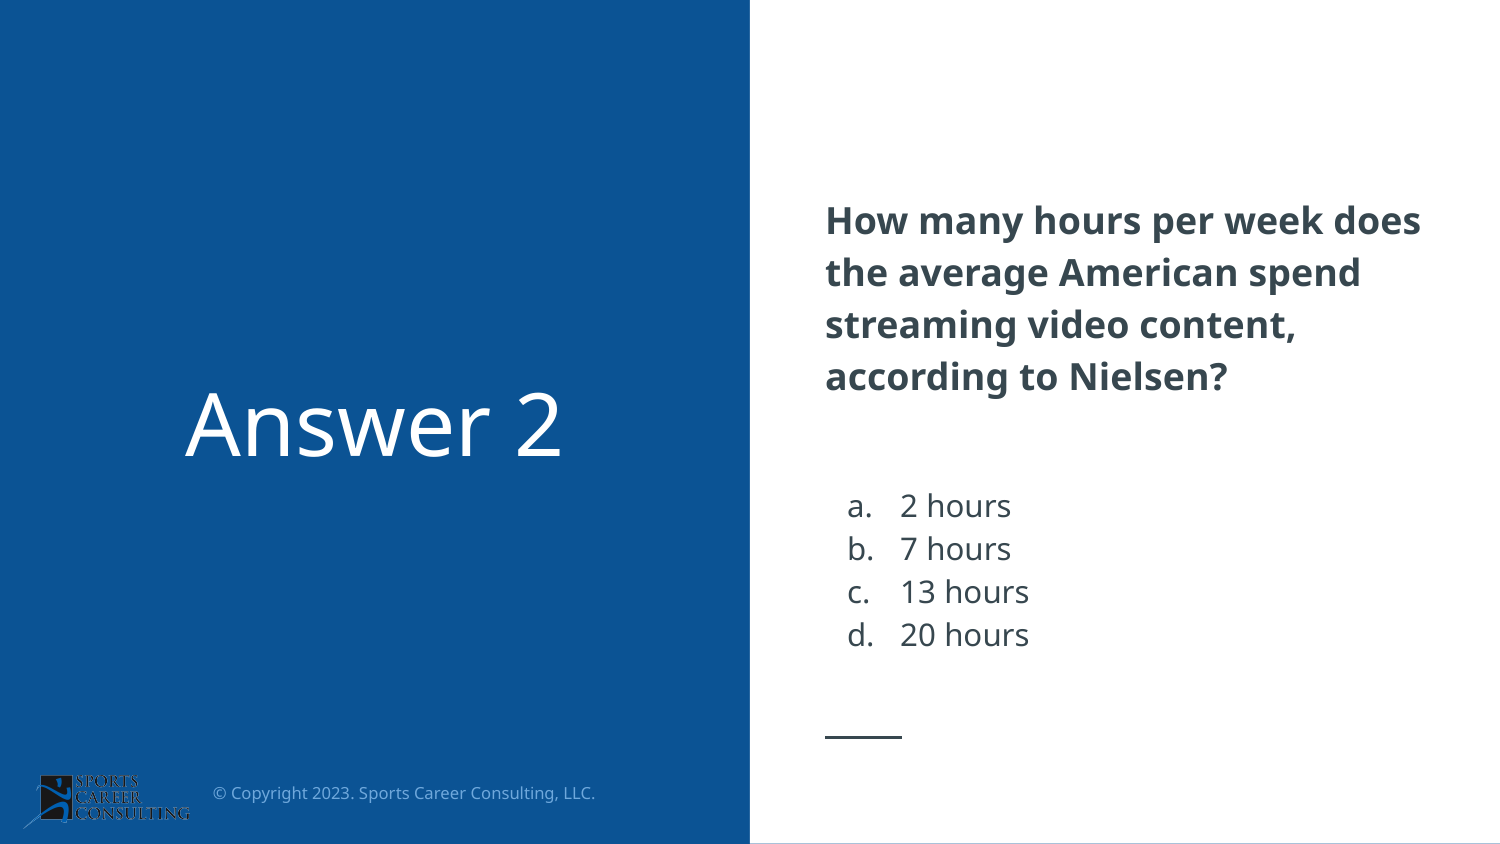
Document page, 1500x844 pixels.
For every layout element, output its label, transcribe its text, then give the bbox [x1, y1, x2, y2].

picture [22, 774, 190, 829]
list How many hours per week does the average American spend streaming video content, according to Nielsen? 2 hours 7 hours 13 hours 20 hours [810, 118, 1455, 725]
text_box © Copyright 2023. Sports Career Consulting, LLC. [197, 767, 750, 838]
title Answer 2 [43, 298, 708, 546]
